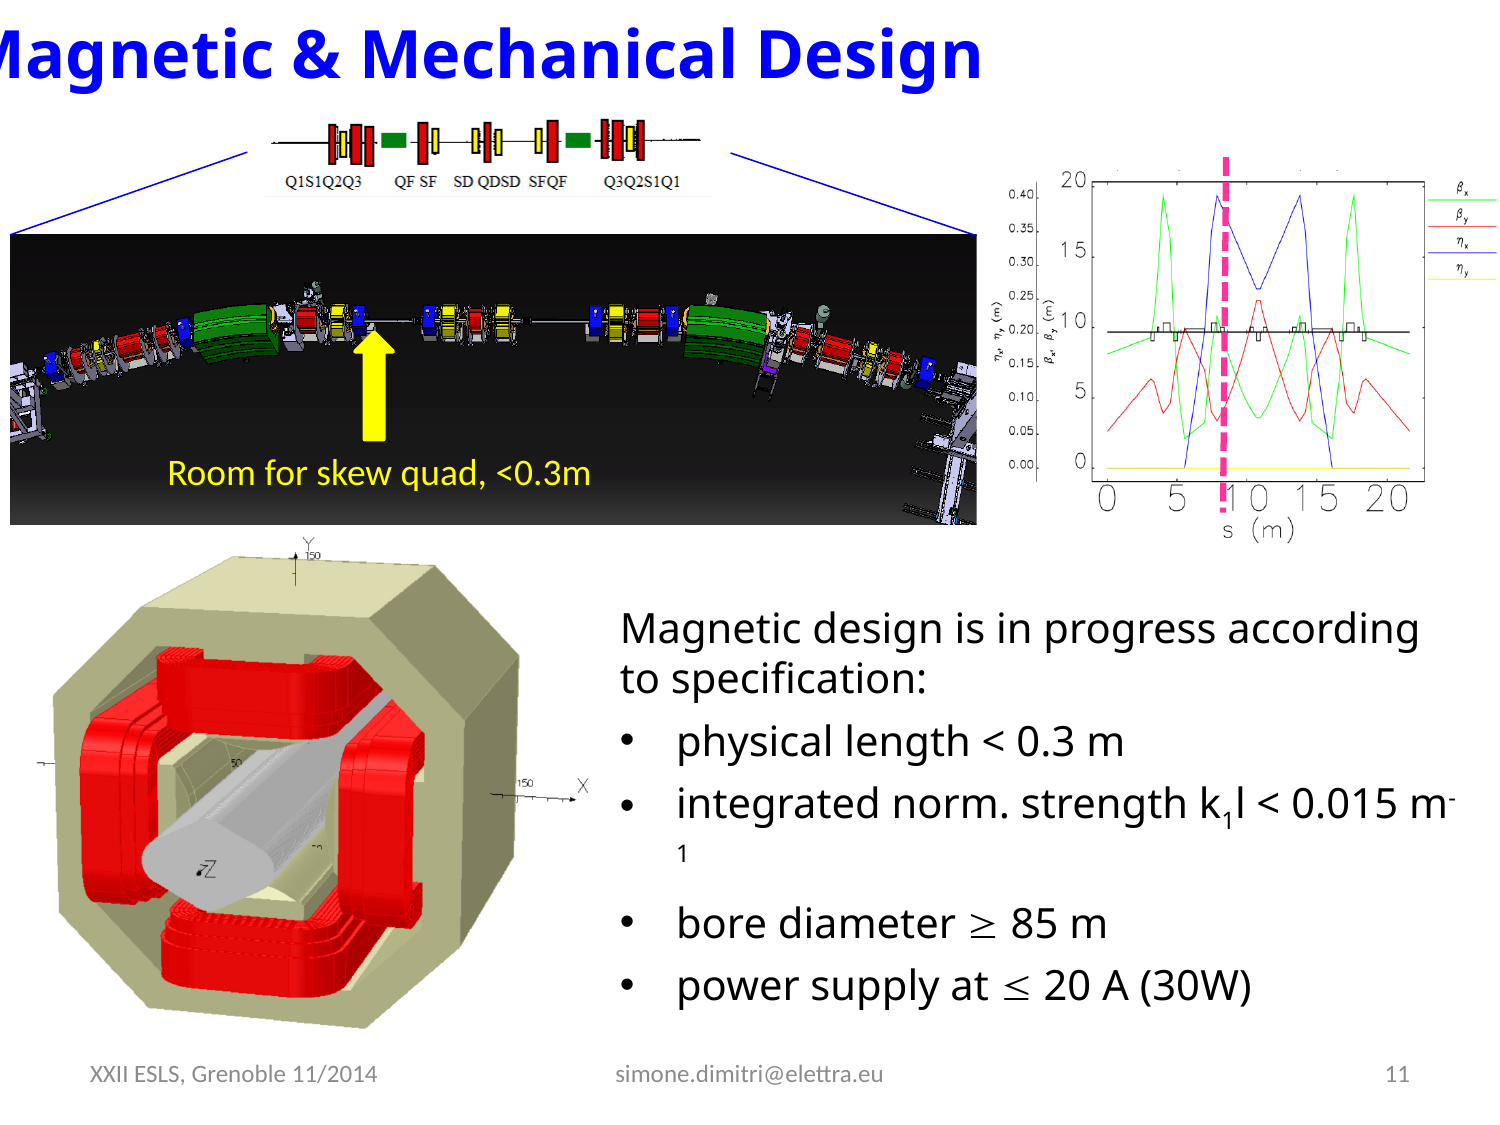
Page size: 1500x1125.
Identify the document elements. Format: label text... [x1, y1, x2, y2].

slide_number XXII ESLS, Grenoble 11/2014 [75, 1043, 425, 1103]
footer simone.dimitri@elettra.eu [512, 1042, 988, 1103]
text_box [9, 234, 977, 526]
picture [263, 115, 715, 199]
slide_number 11 [1074, 1042, 1425, 1103]
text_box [987, 156, 1500, 546]
text_box Magnetic design is in progress according to specification: physical length < 0.3 m integrated norm. strength k1l < 0.015 m-1 bore diameter  85 m power supply at  20 A (30W) [604, 594, 1481, 1017]
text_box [730, 152, 977, 236]
picture [32, 533, 595, 1035]
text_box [9, 151, 248, 236]
text_box Magnetic & Mechanical Design [0, 4, 1017, 99]
